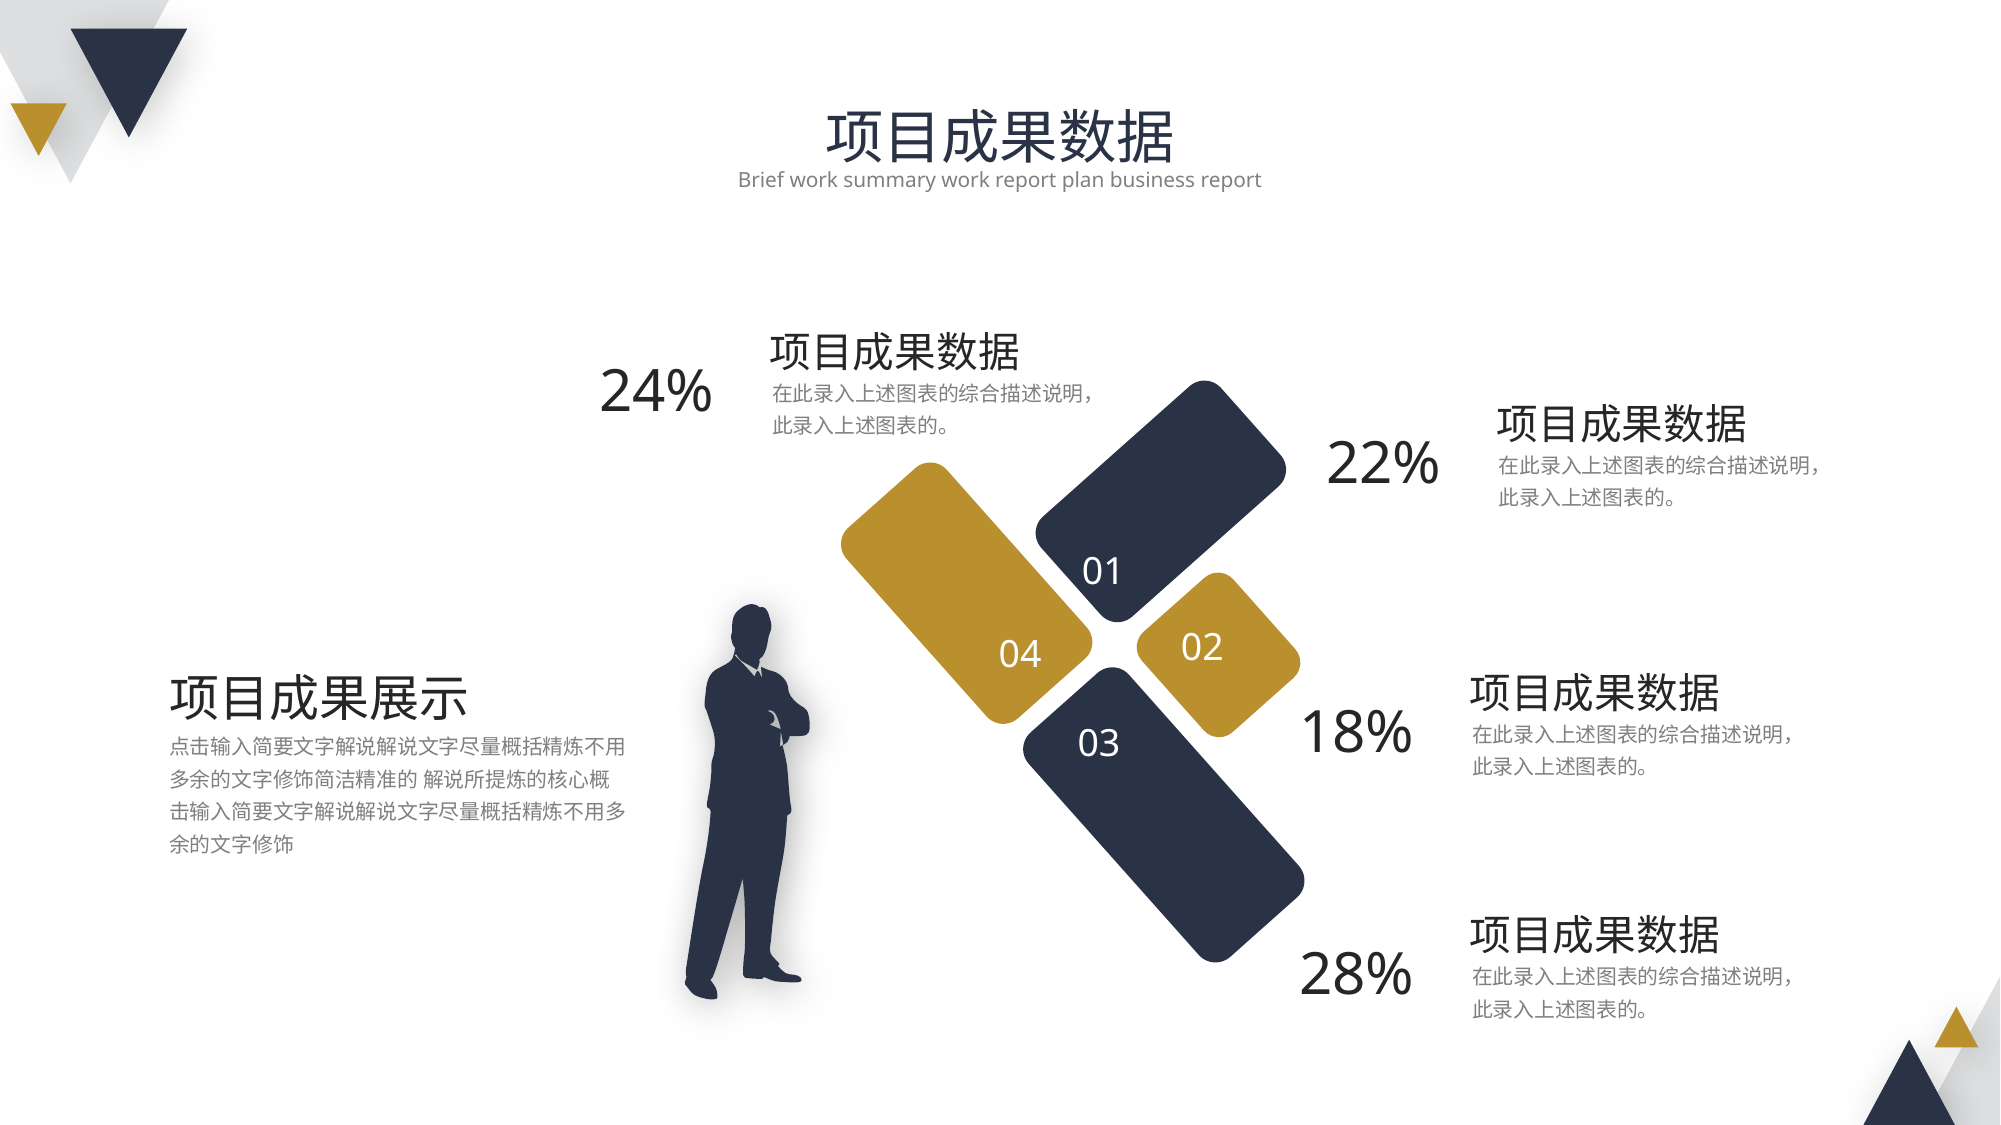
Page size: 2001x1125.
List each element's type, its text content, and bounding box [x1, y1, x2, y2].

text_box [609, 79, 1391, 198]
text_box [1281, 651, 1800, 777]
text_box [899, 434, 1282, 966]
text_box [1308, 382, 1827, 508]
text_box 项目成果展示 点击输入简要文字解说解说文字尽量概括精炼不用多余的文字修饰简洁精准的 解说所提炼的核心概击输入简要文字解说解说文字尽量概括精炼不用多余的文字修饰 [154, 641, 642, 866]
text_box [581, 310, 1100, 436]
text_box [684, 604, 810, 1000]
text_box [1281, 893, 1800, 1019]
